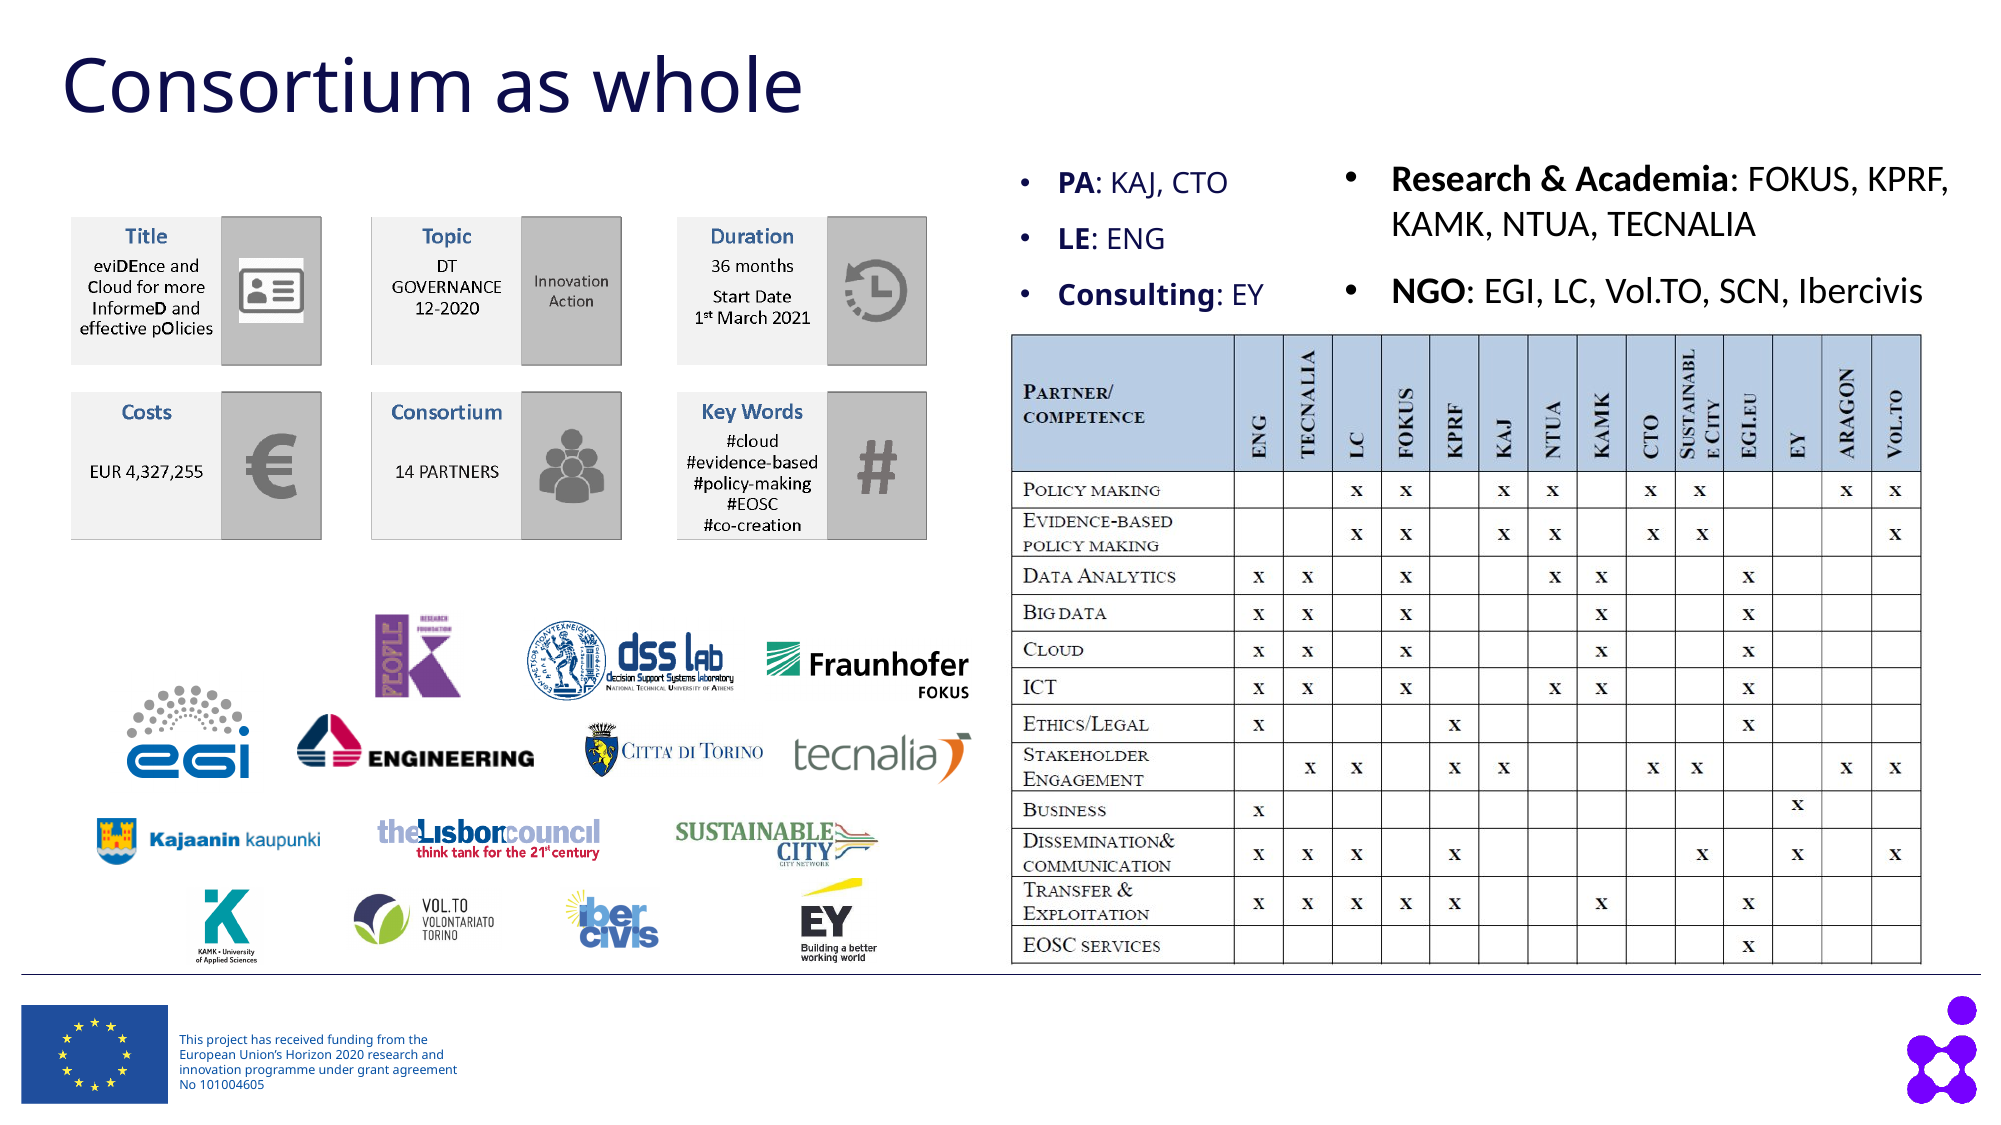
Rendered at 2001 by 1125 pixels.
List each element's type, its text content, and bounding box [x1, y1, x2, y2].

picture [664, 815, 886, 963]
picture [765, 638, 973, 701]
list PA: KAJ, CTO LE: ENG Consulting: EY [1005, 101, 1366, 330]
picture [95, 816, 324, 869]
picture [1006, 330, 2000, 1125]
picture [110, 670, 264, 793]
picture [21, 1005, 168, 1104]
picture [560, 887, 660, 950]
title Consortium as whole [46, 30, 850, 147]
picture [186, 887, 264, 965]
picture [296, 712, 540, 775]
picture [346, 888, 502, 950]
picture [523, 617, 746, 702]
picture [371, 788, 615, 878]
picture [372, 610, 464, 701]
picture [784, 728, 974, 788]
picture [66, 215, 948, 567]
picture [584, 722, 763, 777]
text_box Research & Academia: FOKUS, KPRF, KAMK, NTUA, TECNALIA NGO: EGI, LC, Vol.TO, SCN, Ibercivis [1329, 146, 1989, 319]
